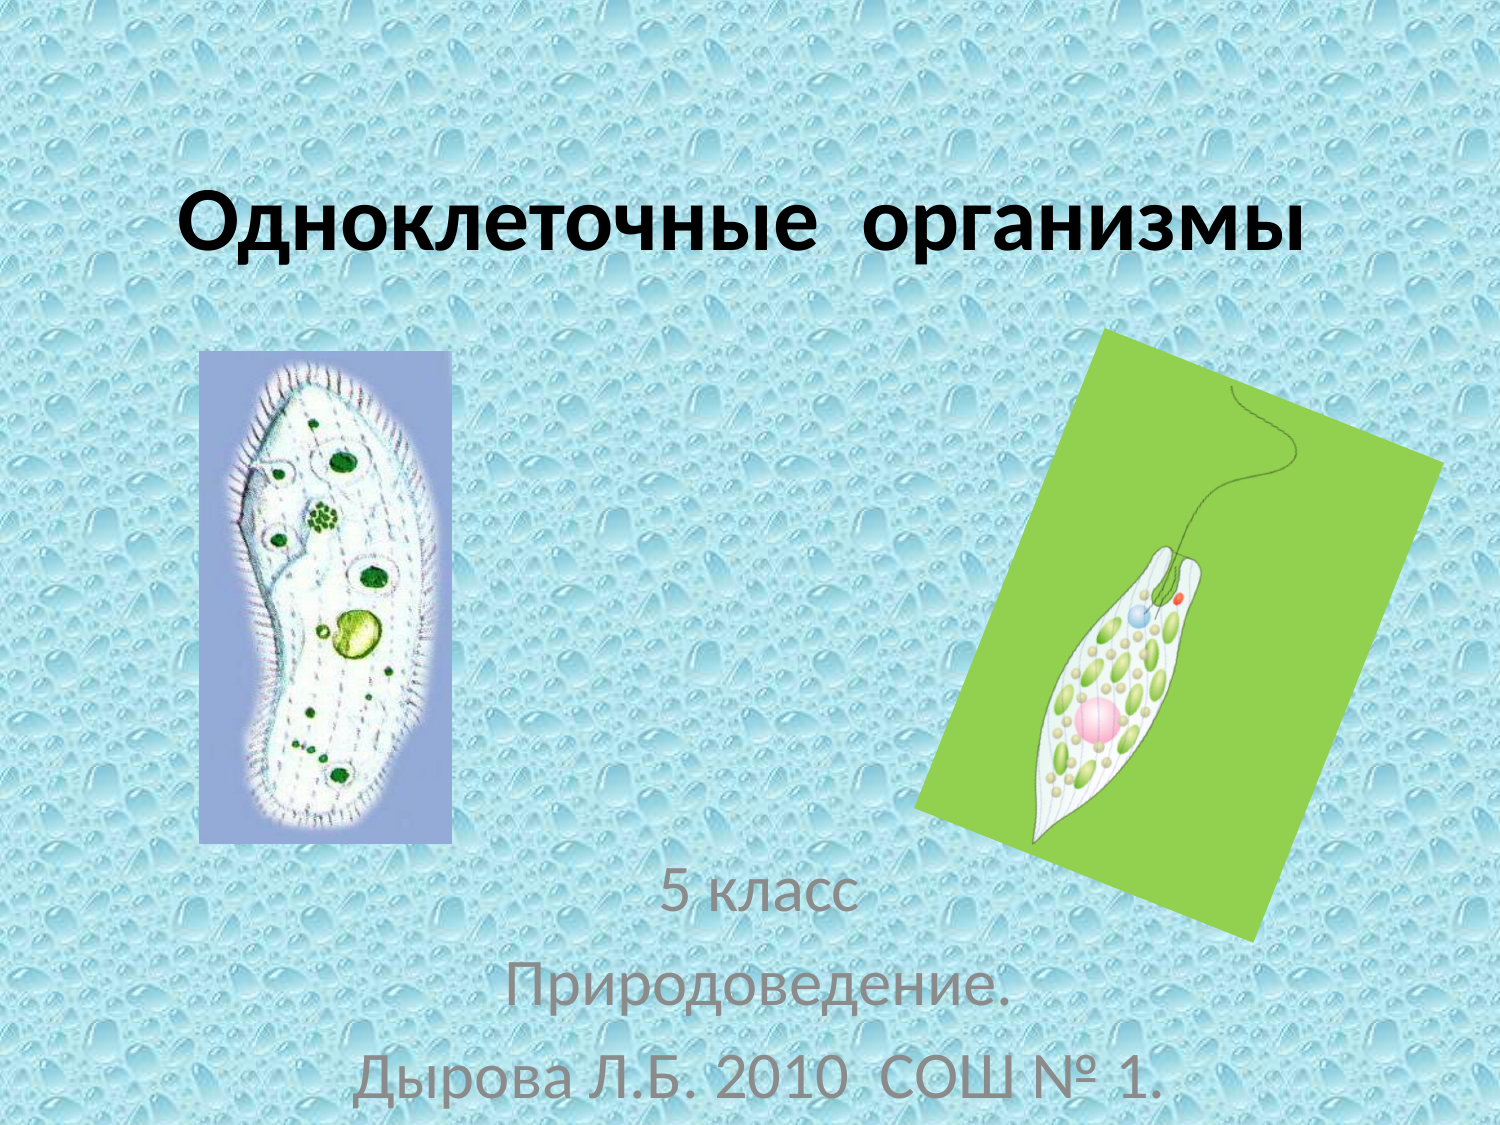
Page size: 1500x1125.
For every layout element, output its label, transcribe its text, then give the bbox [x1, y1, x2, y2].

title Одноклеточные организмы [105, 93, 1381, 336]
subtitle 5 класс Природоведение. Дырова Л.Б. 2010 СОШ № 1. [234, 837, 1285, 1125]
picture [0, 0, 1500, 1125]
